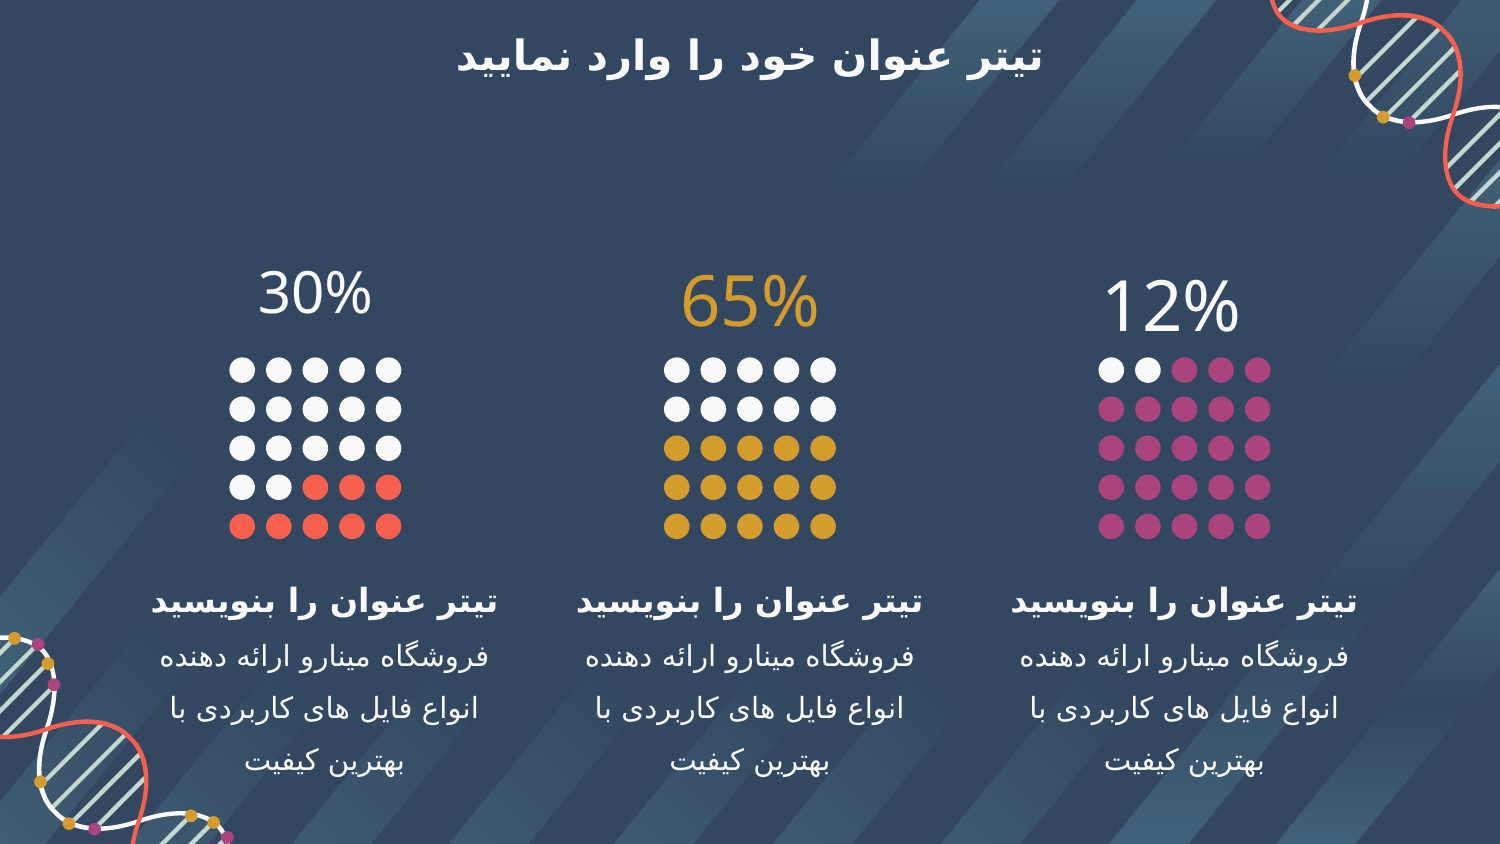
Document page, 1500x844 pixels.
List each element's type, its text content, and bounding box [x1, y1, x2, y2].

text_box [1098, 357, 1271, 540]
title 30% [127, 251, 504, 330]
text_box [229, 357, 402, 540]
text_box 12% [983, 263, 1360, 342]
text_box تیتر عنوان را بنویسید فروشگاه مینارو ارائه دهنده انواع فایل های کاربردی با بهترین کیفیت [127, 552, 522, 784]
text_box تیتر عنوان را بنویسید فروشگاه مینارو ارائه دهنده انواع فایل های کاربردی با بهترین کیفیت [552, 552, 948, 784]
text_box تیتر عنوان خود را وارد نمایید [0, 21, 1500, 86]
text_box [663, 357, 837, 540]
text_box 65% [561, 259, 939, 337]
text_box تیتر عنوان را بنویسید فروشگاه مینارو ارائه دهنده انواع فایل های کاربردی با بهترین کیفیت [987, 552, 1382, 784]
